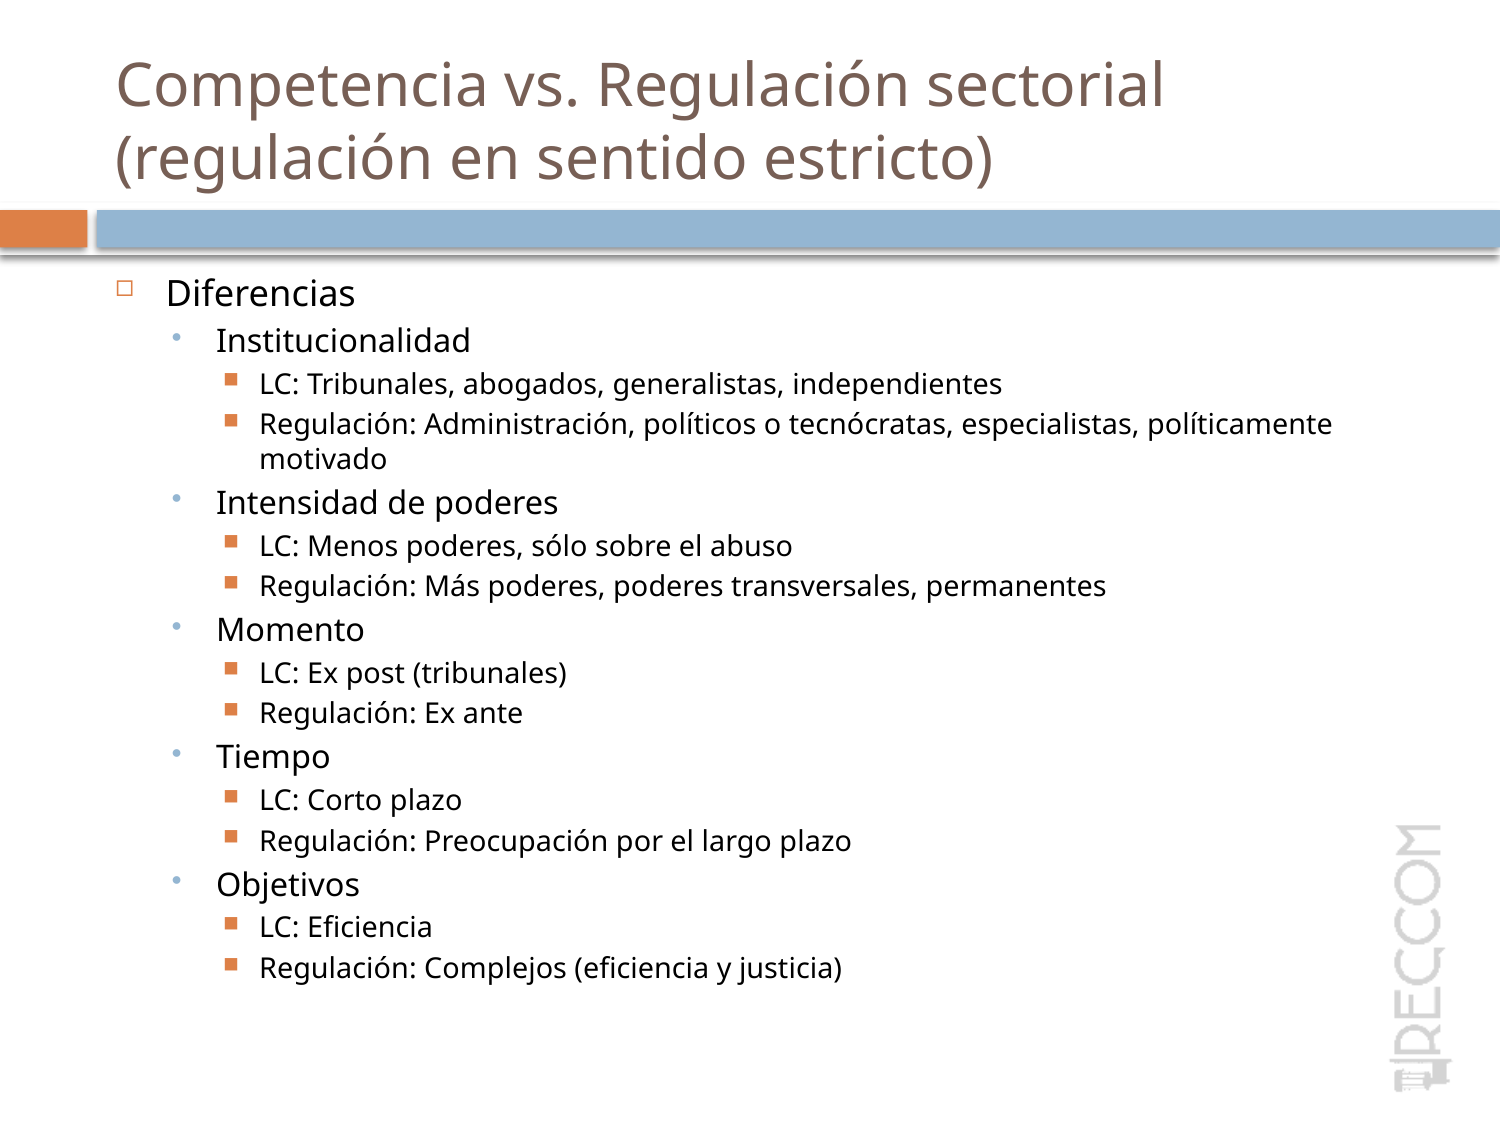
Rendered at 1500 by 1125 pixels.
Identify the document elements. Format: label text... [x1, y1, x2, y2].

title Competencia vs. Regulación sectorial (regulación en sentido estricto) [100, 37, 1438, 200]
list Diferencias Institucionalidad LC: Tribunales, abogados, generalistas, independientes Regulación: Administración, políticos o tecnócratas, especialistas, políticamente motivado Intensidad de poderes LC: Menos poderes, sólo sobre el abuso Regulación: Más poderes, poderes transversales, permanentes Momento LC: Ex post (tribunales) Regulación: Ex ante Tiempo LC: Corto plazo Regulación: Preocupación por el largo plazo Objetivos LC: Eficiencia Regulación: Complejos (eficiencia y justicia) [100, 262, 1400, 1000]
